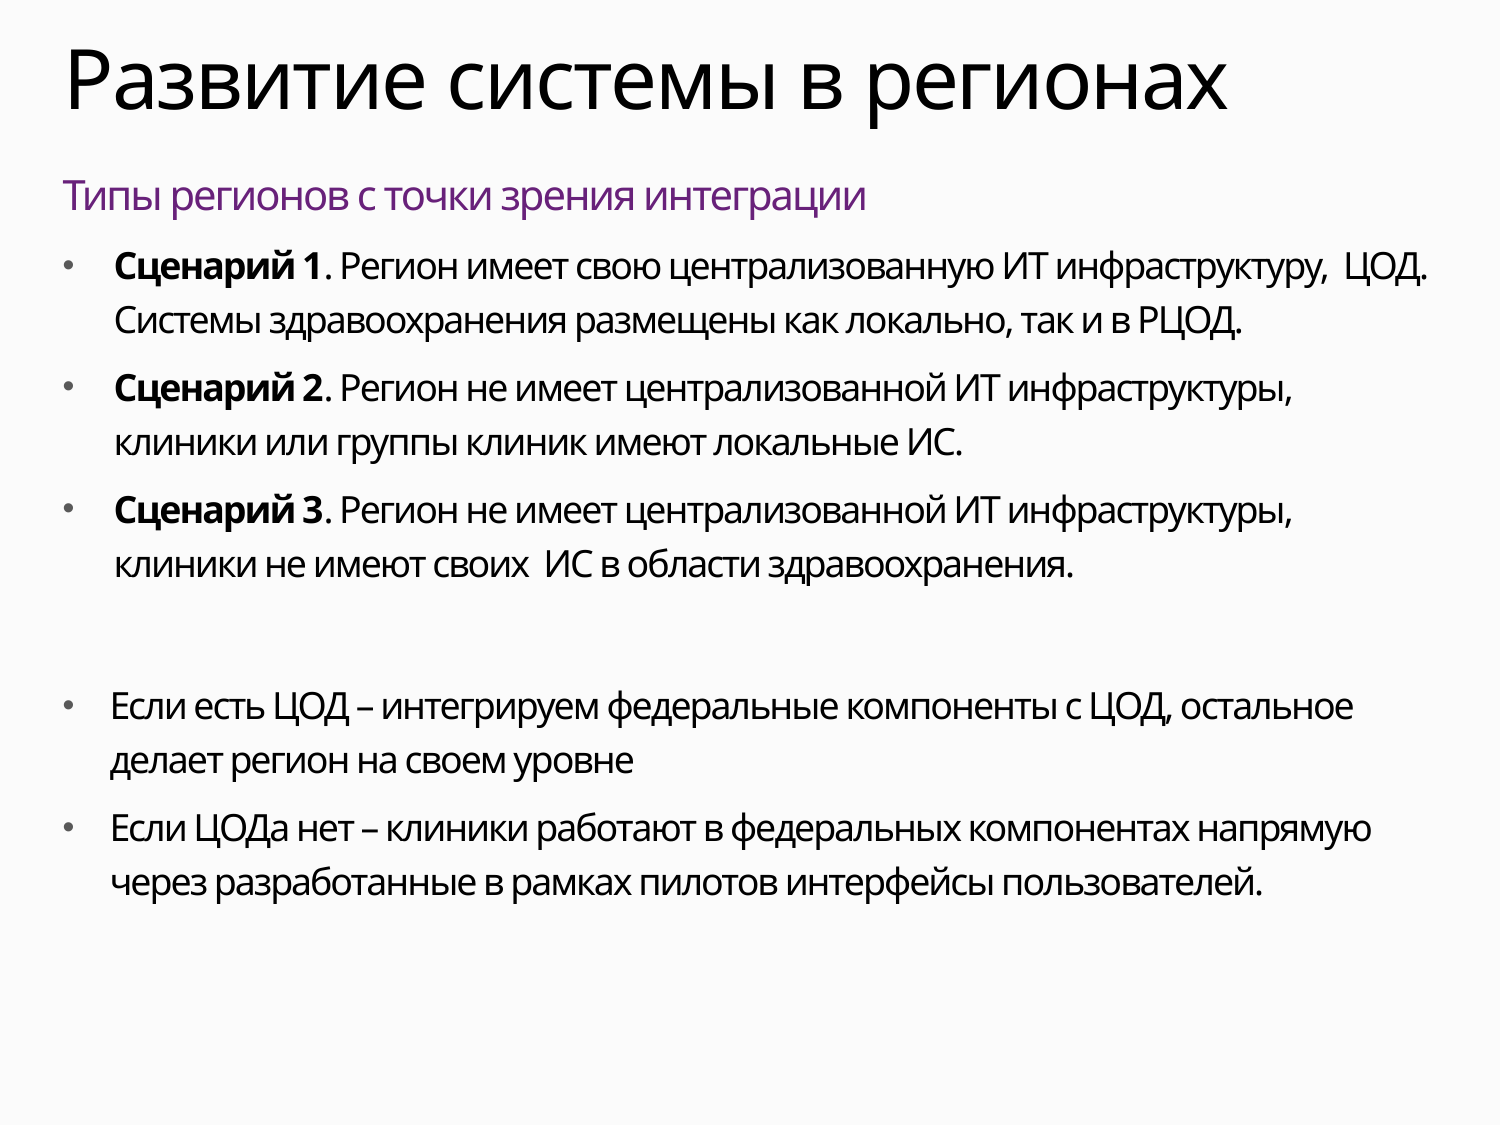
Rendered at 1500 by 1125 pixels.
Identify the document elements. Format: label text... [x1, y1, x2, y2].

title Развитие системы в регионах [63, 37, 1436, 129]
list Типы регионов с точки зрения интеграции Сценарий 1. Регион имеет свою централизованную ИТ инфраструктуру, ЦОД. Системы здравоохранения размещены как локально, так и в РЦОД. Сценарий 2. Регион не имеет централизованной ИТ инфраструктуры, клиники или группы клиник имеют локальные ИС. Сценарий 3. Регион не имеет централизованной ИТ инфраструктуры, клиники не имеют своих ИС в области здравоохранения. Если есть ЦОД – интегрируем федеральные компоненты с ЦОД, остальное делает регион на своем уровне Если ЦОДа нет – клиники работают в федеральных компонентах напрямую через разработанные в рамках пилотов интерфейсы пользователей. [62, 158, 1435, 914]
